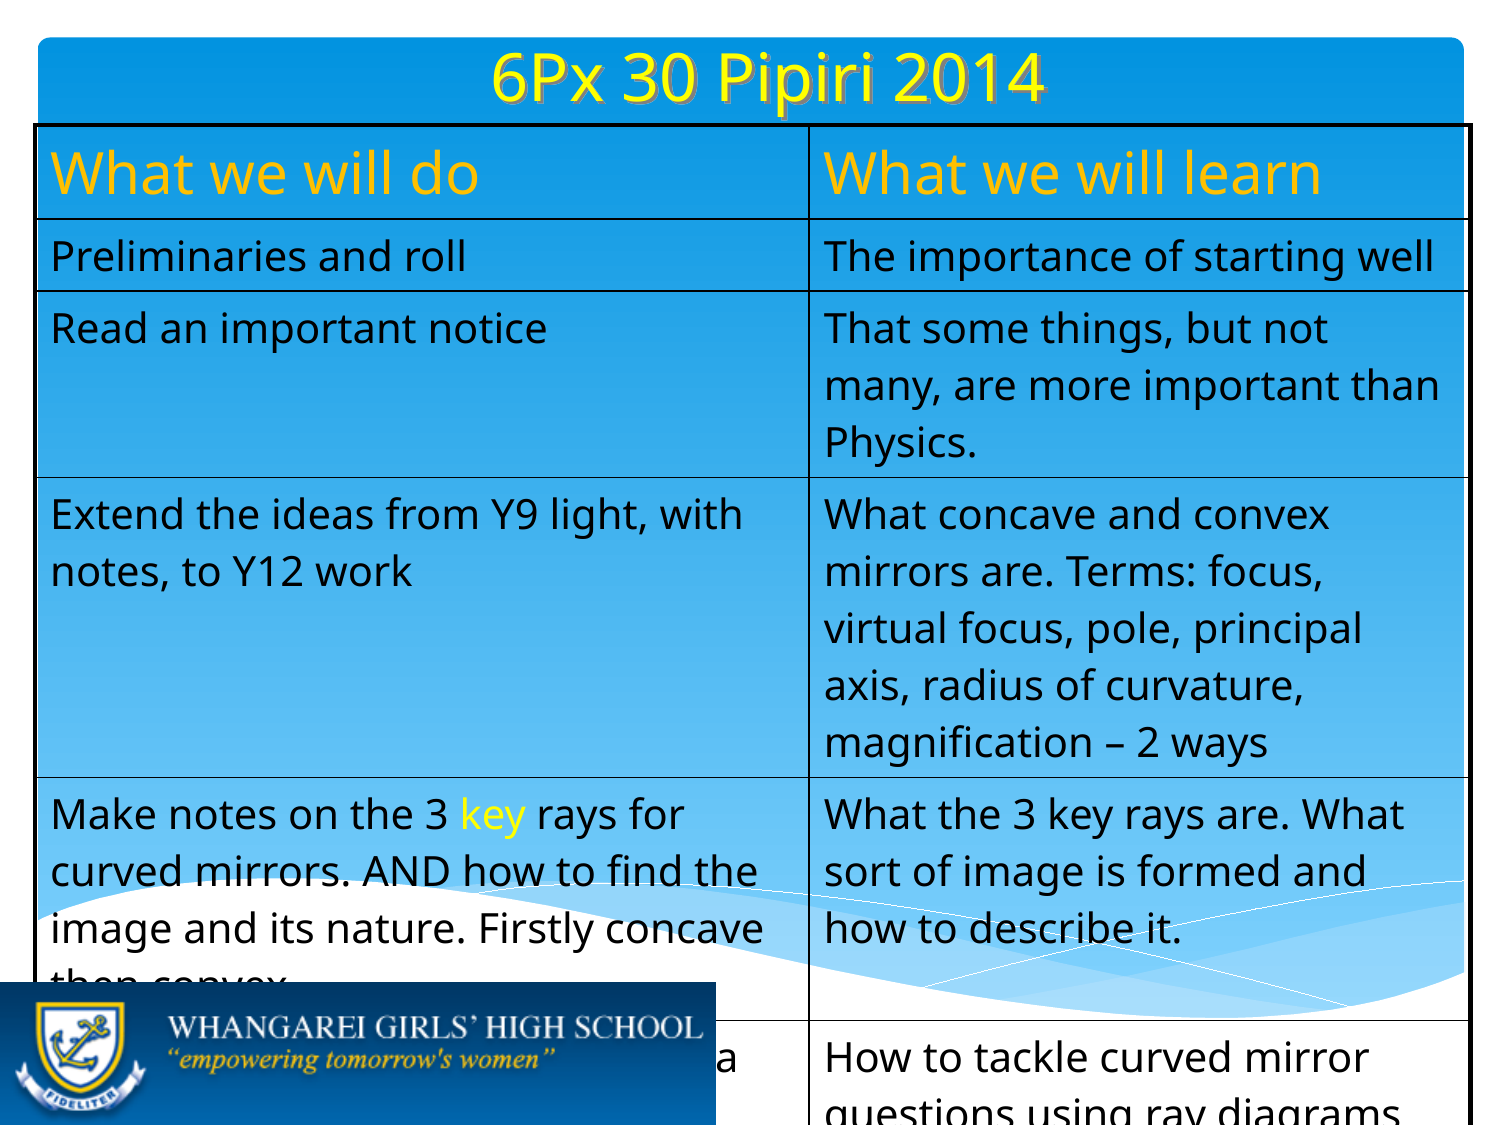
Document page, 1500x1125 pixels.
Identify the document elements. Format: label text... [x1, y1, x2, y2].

table_cell Examples plus new HW given. Set a due date for the HW. [721, 1021, 808, 1125]
table_cell Make notes on the 3 key rays for curved mirrors. AND how to find the image and its nature. Firstly concave then convex. [37, 778, 808, 1020]
text_box 6Px 30 Pipiri 2014 [162, 24, 1375, 123]
table_cell What concave and convex mirrors are. Terms: focus, virtual focus, pole, principal axis, radius of curvature, magnification – 2 ways [810, 478, 1468, 777]
table_header What we will learn [810, 127, 1468, 218]
picture [0, 982, 716, 1125]
table_cell How to tackle curved mirror questions using ray diagrams [810, 1021, 1468, 1125]
table_cell That some things, but not many, are more important than Physics. [810, 292, 1468, 477]
table_cell Extend the ideas from Y9 light, with notes, to Y12 work [37, 478, 808, 777]
table_cell Read an important notice [37, 292, 808, 477]
table_cell The importance of starting well [810, 220, 1468, 290]
table_header What we will do [37, 127, 808, 218]
table_cell What the 3 key rays are. What sort of image is formed and how to describe it. [810, 778, 1468, 1020]
table_cell Preliminaries and roll [37, 220, 808, 290]
